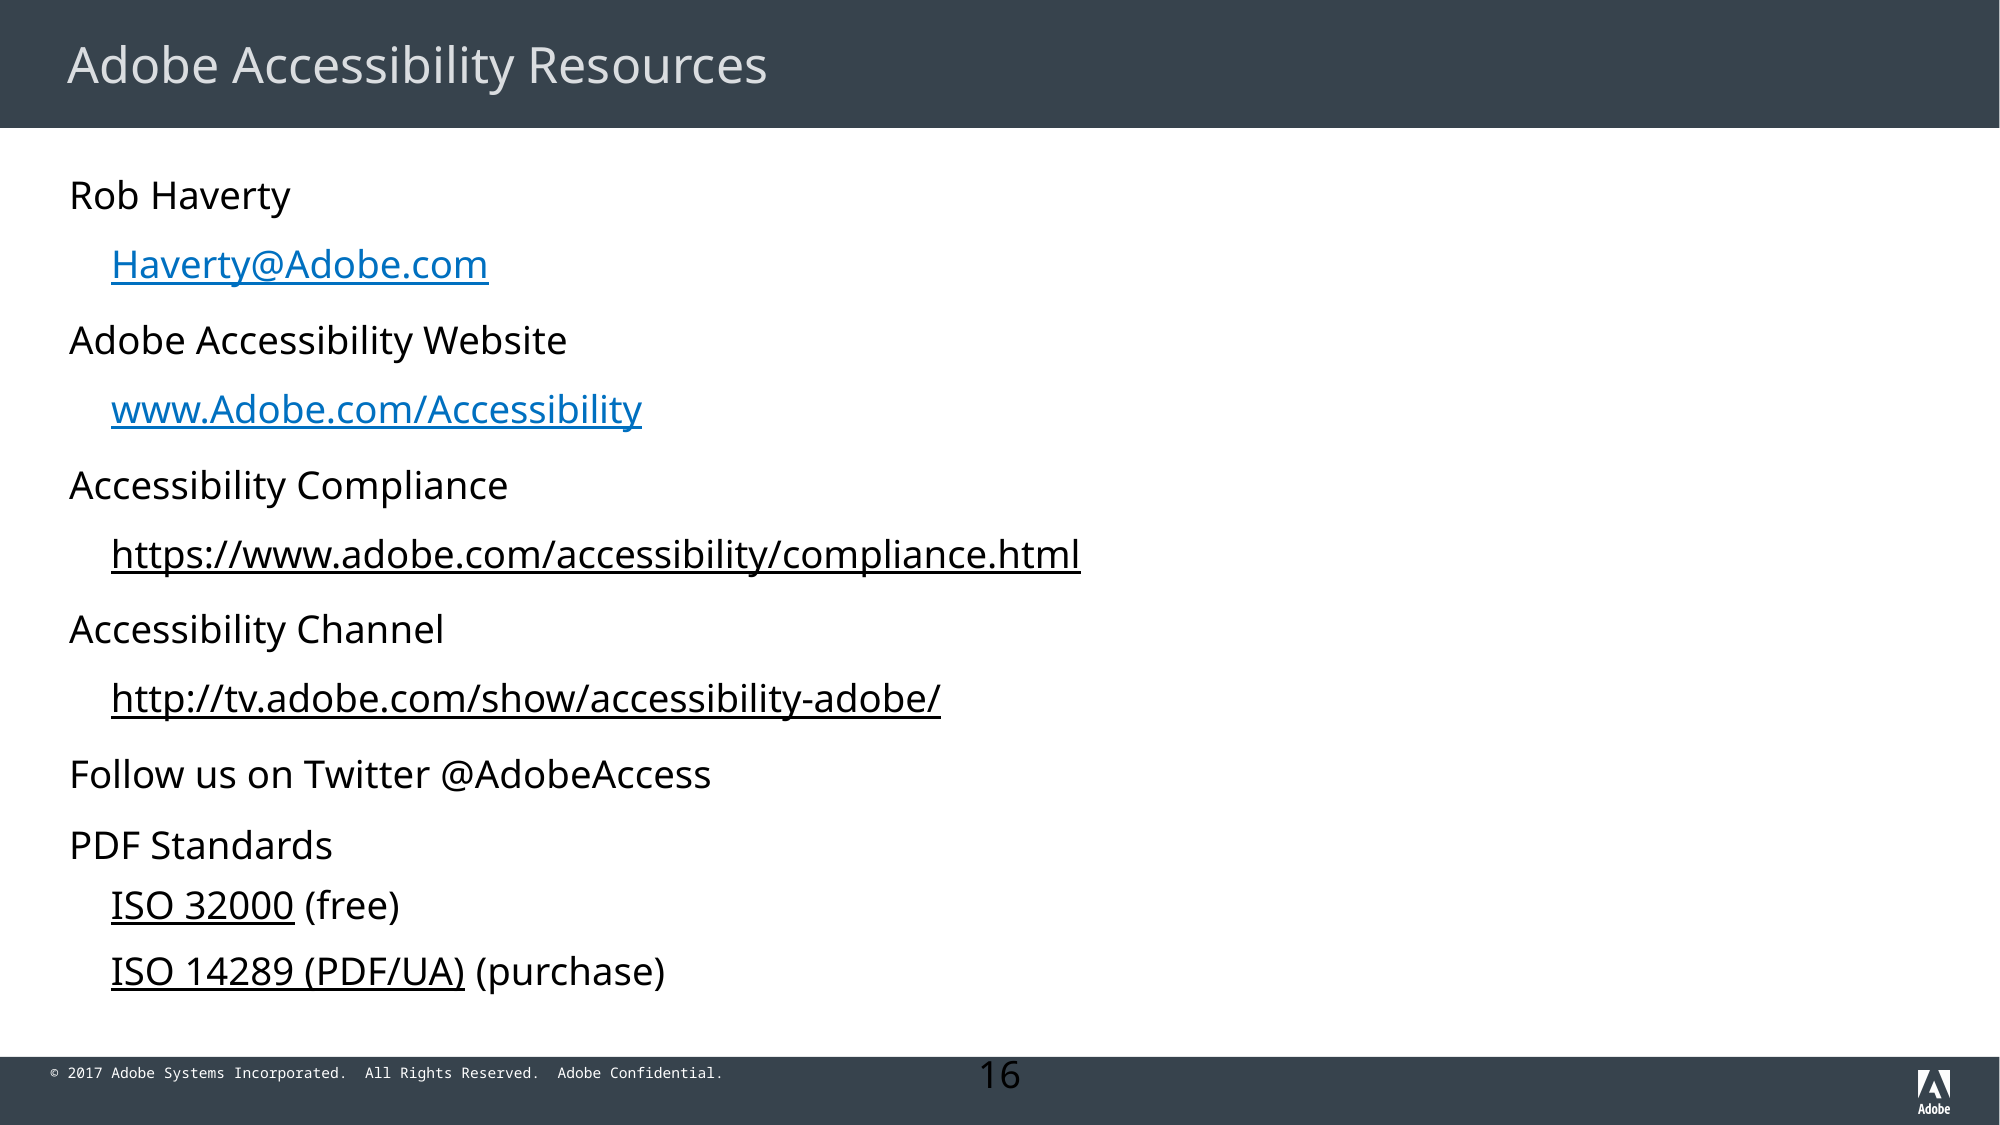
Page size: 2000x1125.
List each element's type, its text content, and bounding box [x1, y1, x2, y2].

slide_number 16 [916, 1062, 1083, 1091]
picture [1918, 1070, 1950, 1114]
title Adobe Accessibility Resources [49, 30, 1950, 98]
list Rob Haverty Haverty@Adobe.com Adobe Accessibility Website www.Adobe.com/Accessibility Accessibility Compliance https://www.adobe.com/accessibility/compliance.html Accessibility Channel http://tv.adobe.com/show/accessibility-adobe/ Follow us on Twitter @AdobeAccess PDF Standards ISO 32000 (free) ISO 14289 (PDF/UA) (purchase) [49, 162, 1950, 1013]
